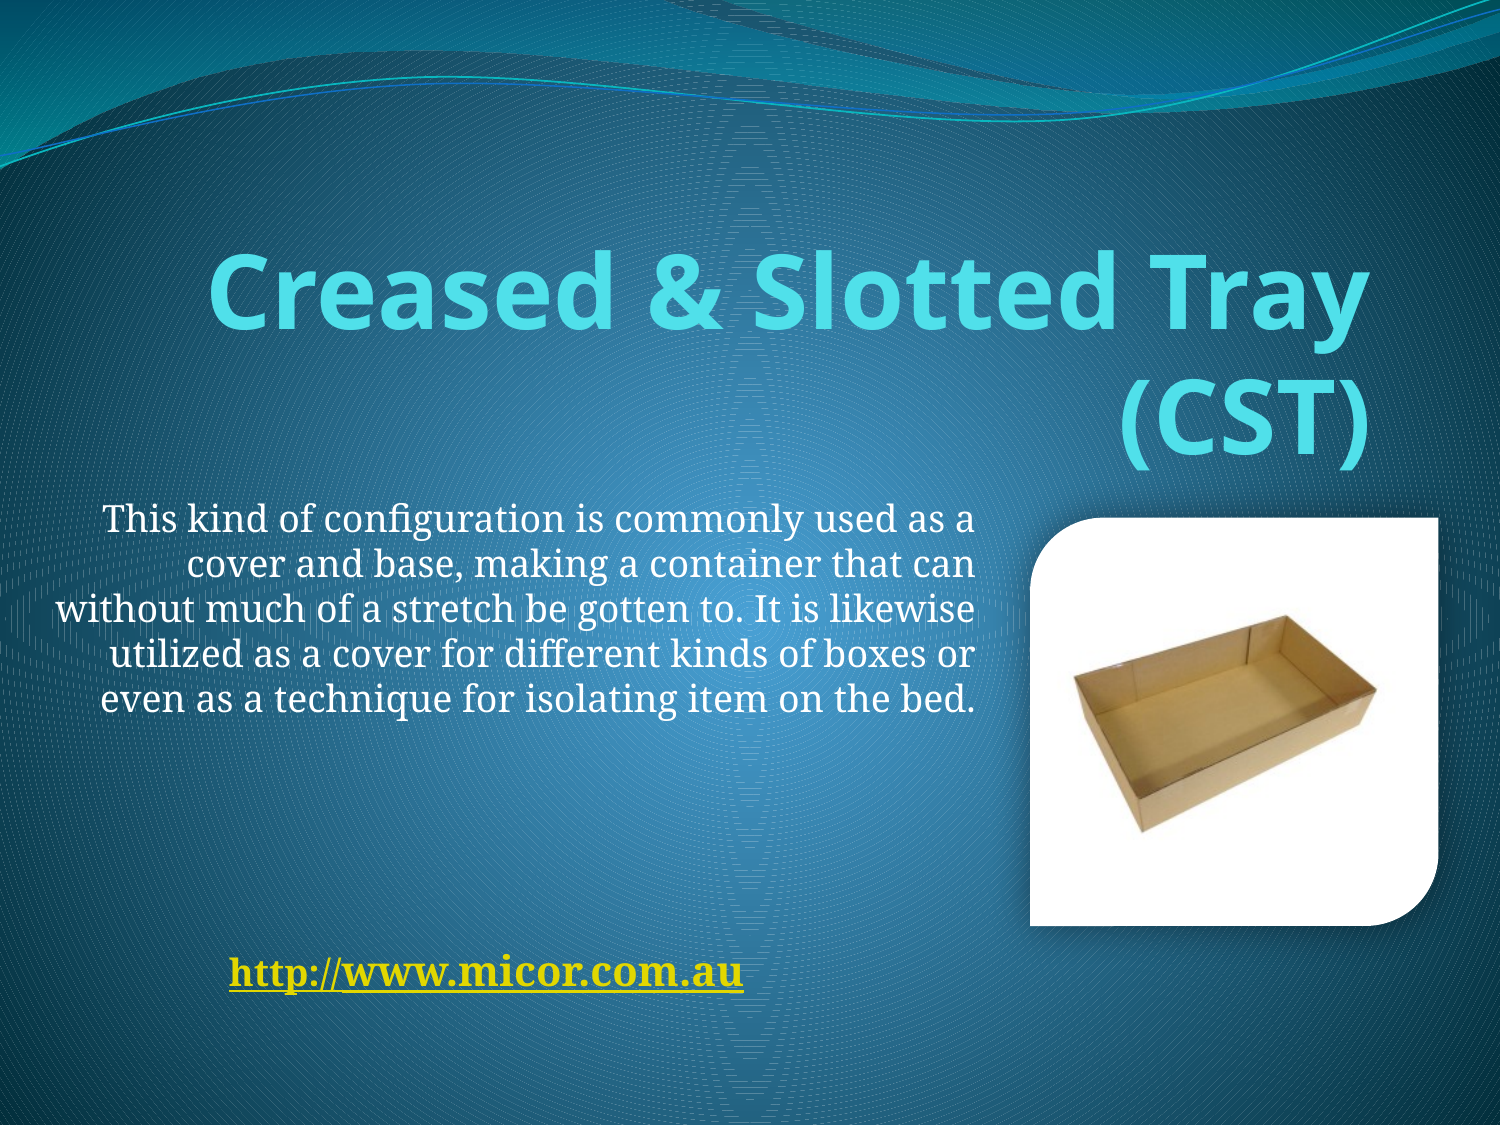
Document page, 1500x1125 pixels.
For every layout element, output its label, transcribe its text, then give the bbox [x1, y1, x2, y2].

picture [1037, 524, 1432, 919]
text_box http://www.micor.com.au [214, 937, 759, 1010]
title Creased & Slotted Tray (CST) [87, 224, 1376, 475]
subtitle This kind of configuration is commonly used as a cover and base, making a container that can without much of a stretch be gotten to. It is likewise utilized as a cover for different kinds of boxes or even as a technique for isolating item on the bed. [37, 487, 988, 900]
